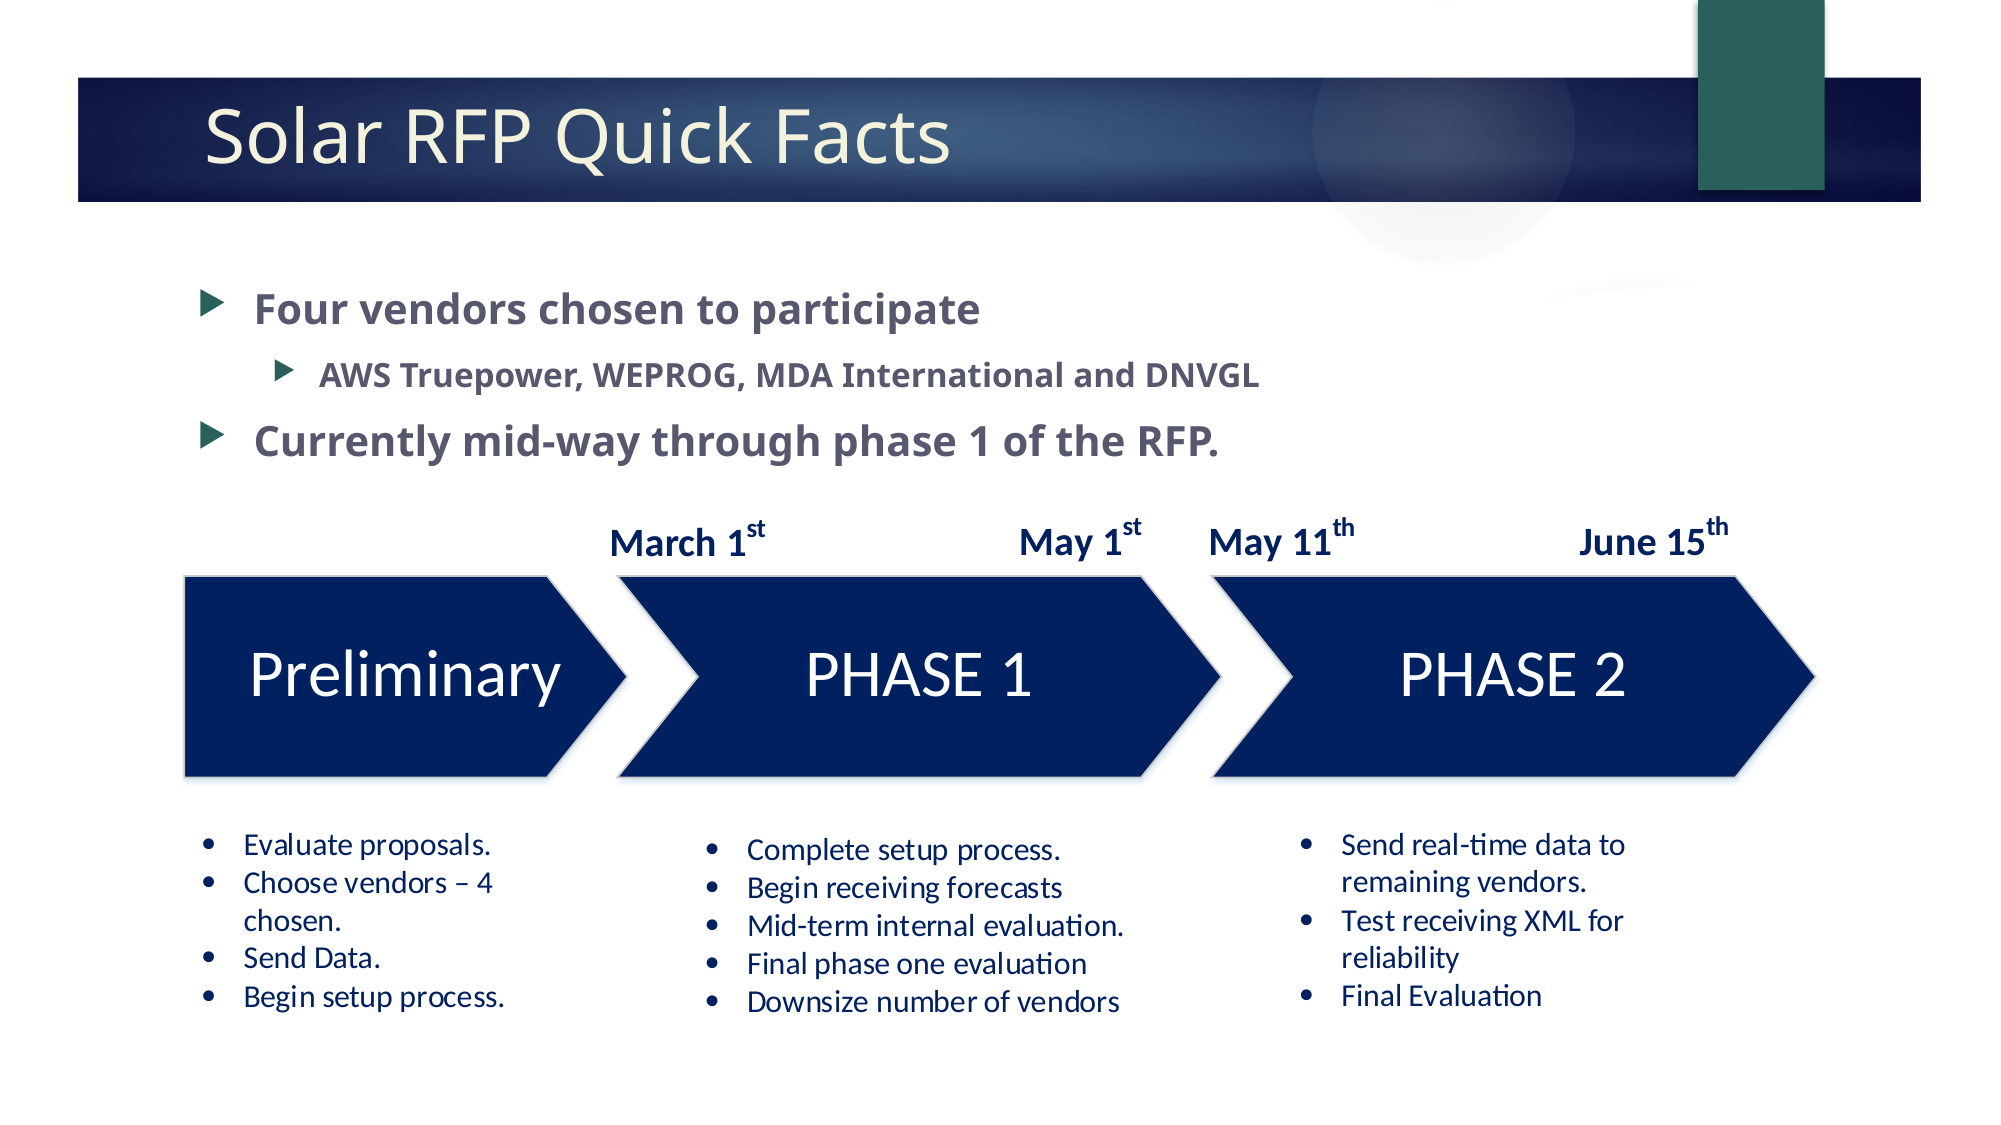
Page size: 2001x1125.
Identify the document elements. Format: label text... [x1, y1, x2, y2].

title Solar RFP Quick Facts [189, 75, 1627, 192]
list Four vendors chosen to participate AWS Truepower, WEPROG, MDA International and DNVGL Currently mid-way through phase 1 of the RFP. [182, 275, 1818, 501]
picture [174, 501, 1826, 1038]
